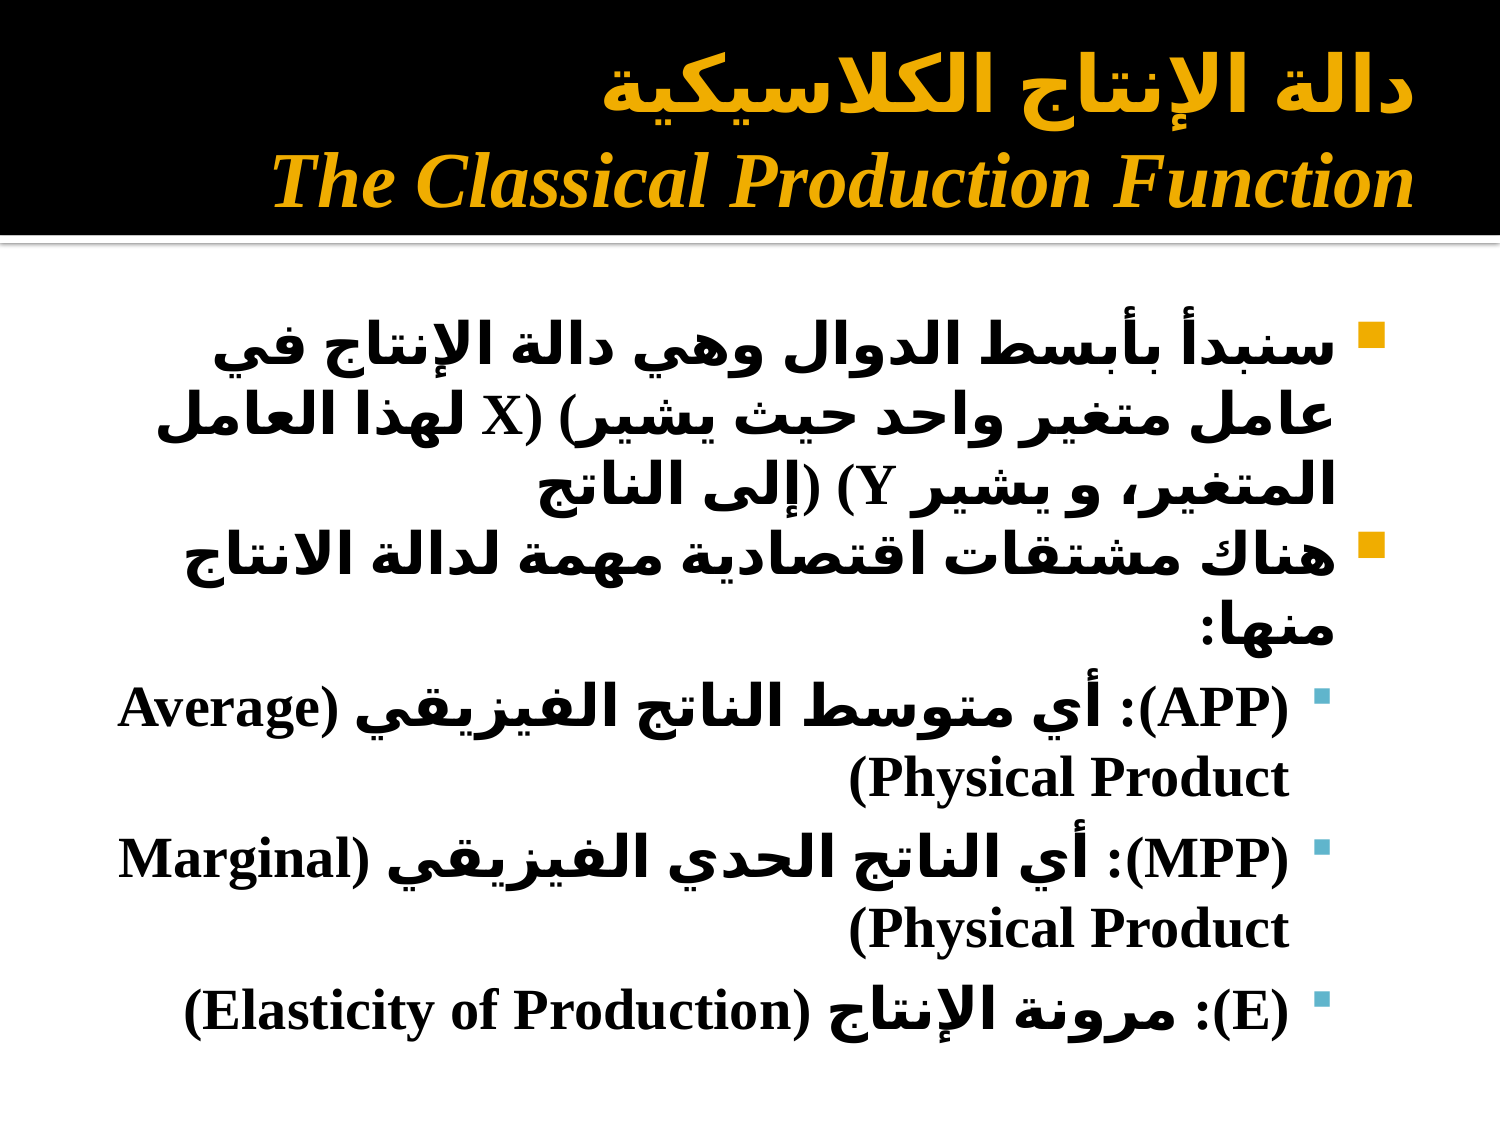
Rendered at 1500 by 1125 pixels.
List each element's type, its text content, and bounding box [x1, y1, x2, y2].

list سنبدأ بأبسط الدوال وهي دالة الإنتاج في عامل متغير واحد حيث يشير) (X لهذا العامل المتغير، و يشير Y) (إلى الناتج هناك مشتقات اقتصادية مهمة لدالة الانتاج منها: (APP): أي متوسط الناتج الفيزيقي (Average Physical Product) (MPP): أي الناتج الحدي الفيزيقي (Marginal Physical Product) (E): مرونة الإنتاج (Elasticity of Production) [75, 291, 1425, 1050]
title دالة الإنتاج الكلاسيكية The Classical Production Function [75, 25, 1425, 231]
